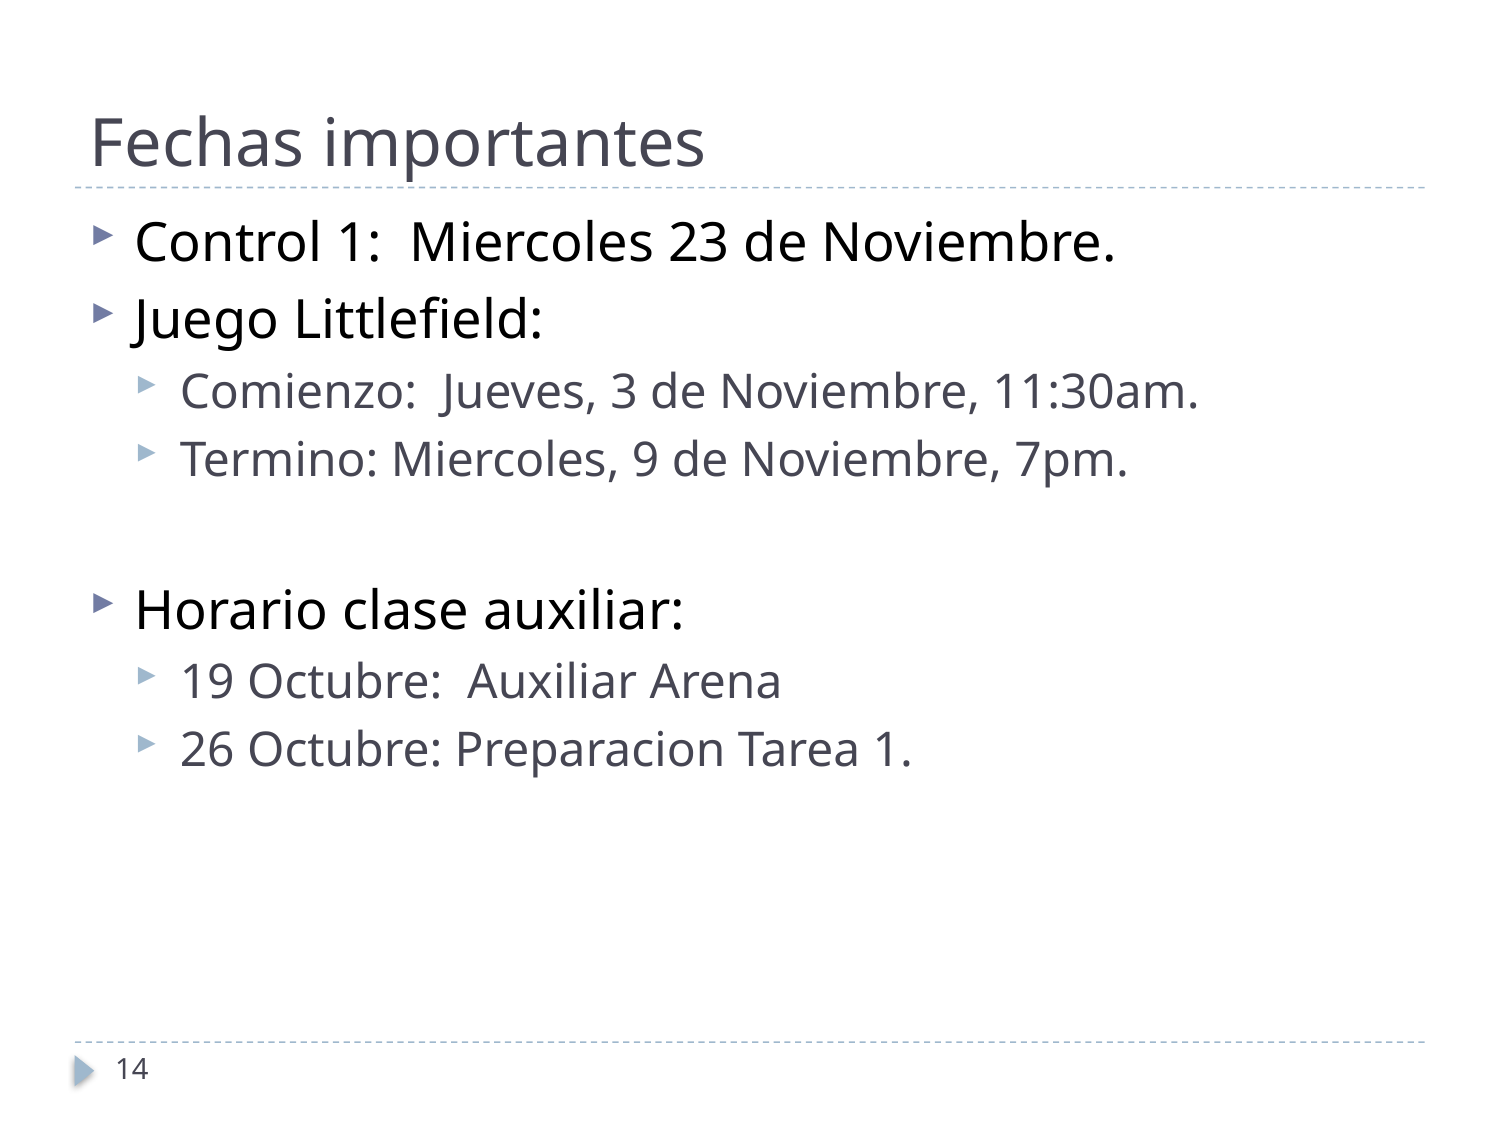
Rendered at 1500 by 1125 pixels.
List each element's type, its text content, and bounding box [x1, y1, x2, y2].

title Fechas importantes [75, 24, 1425, 188]
list Control 1: Miercoles 23 de Noviembre. Juego Littlefield: Comienzo: Jueves, 3 de Noviembre, 11:30am. Termino: Miercoles, 9 de Noviembre, 7pm. Horario clase auxiliar: 19 Octubre: Auxiliar Arena 26 Octubre: Preparacion Tarea 1. [75, 200, 1425, 1010]
slide_number 14 [100, 1042, 426, 1103]
